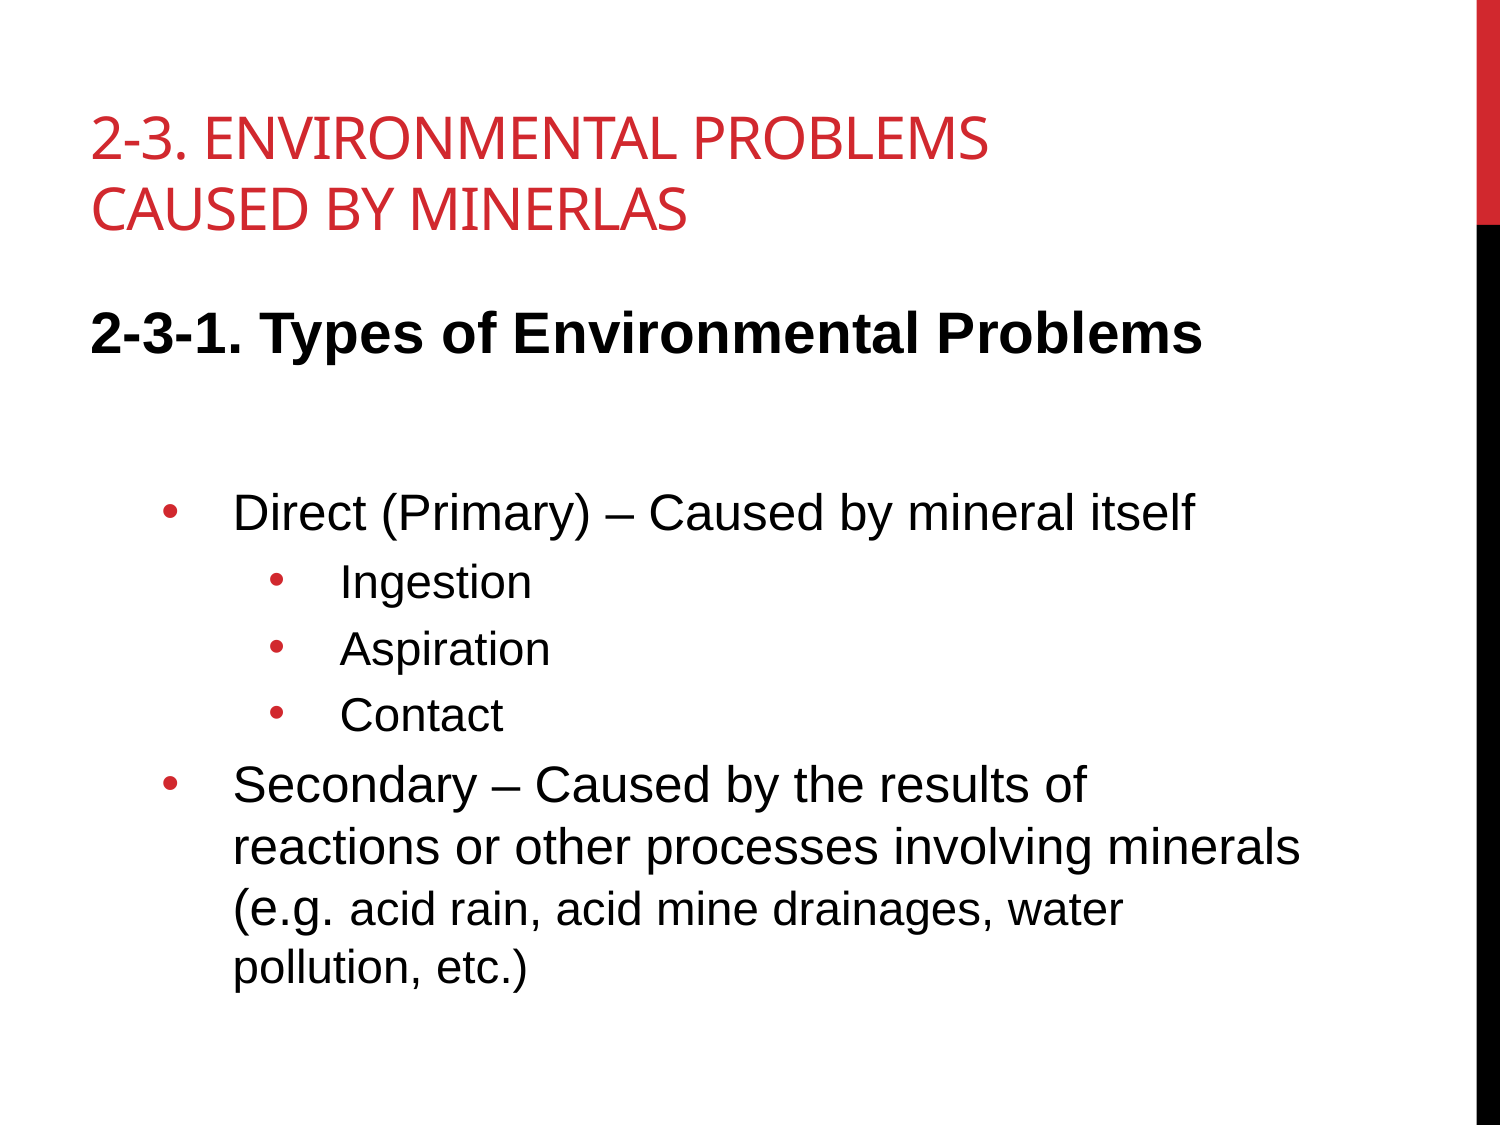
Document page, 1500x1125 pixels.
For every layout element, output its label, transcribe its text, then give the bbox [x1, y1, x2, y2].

title 2-3. environmental problems caused by minerlas [75, 25, 1025, 250]
list 2-3-1. Types of Environmental Problems Direct (Primary) – Caused by mineral itself Ingestion Aspiration Contact Secondary – Caused by the results of reactions or other processes involving minerals (e.g. acid rain, acid mine drainages, water pollution, etc.) [75, 287, 1325, 1005]
